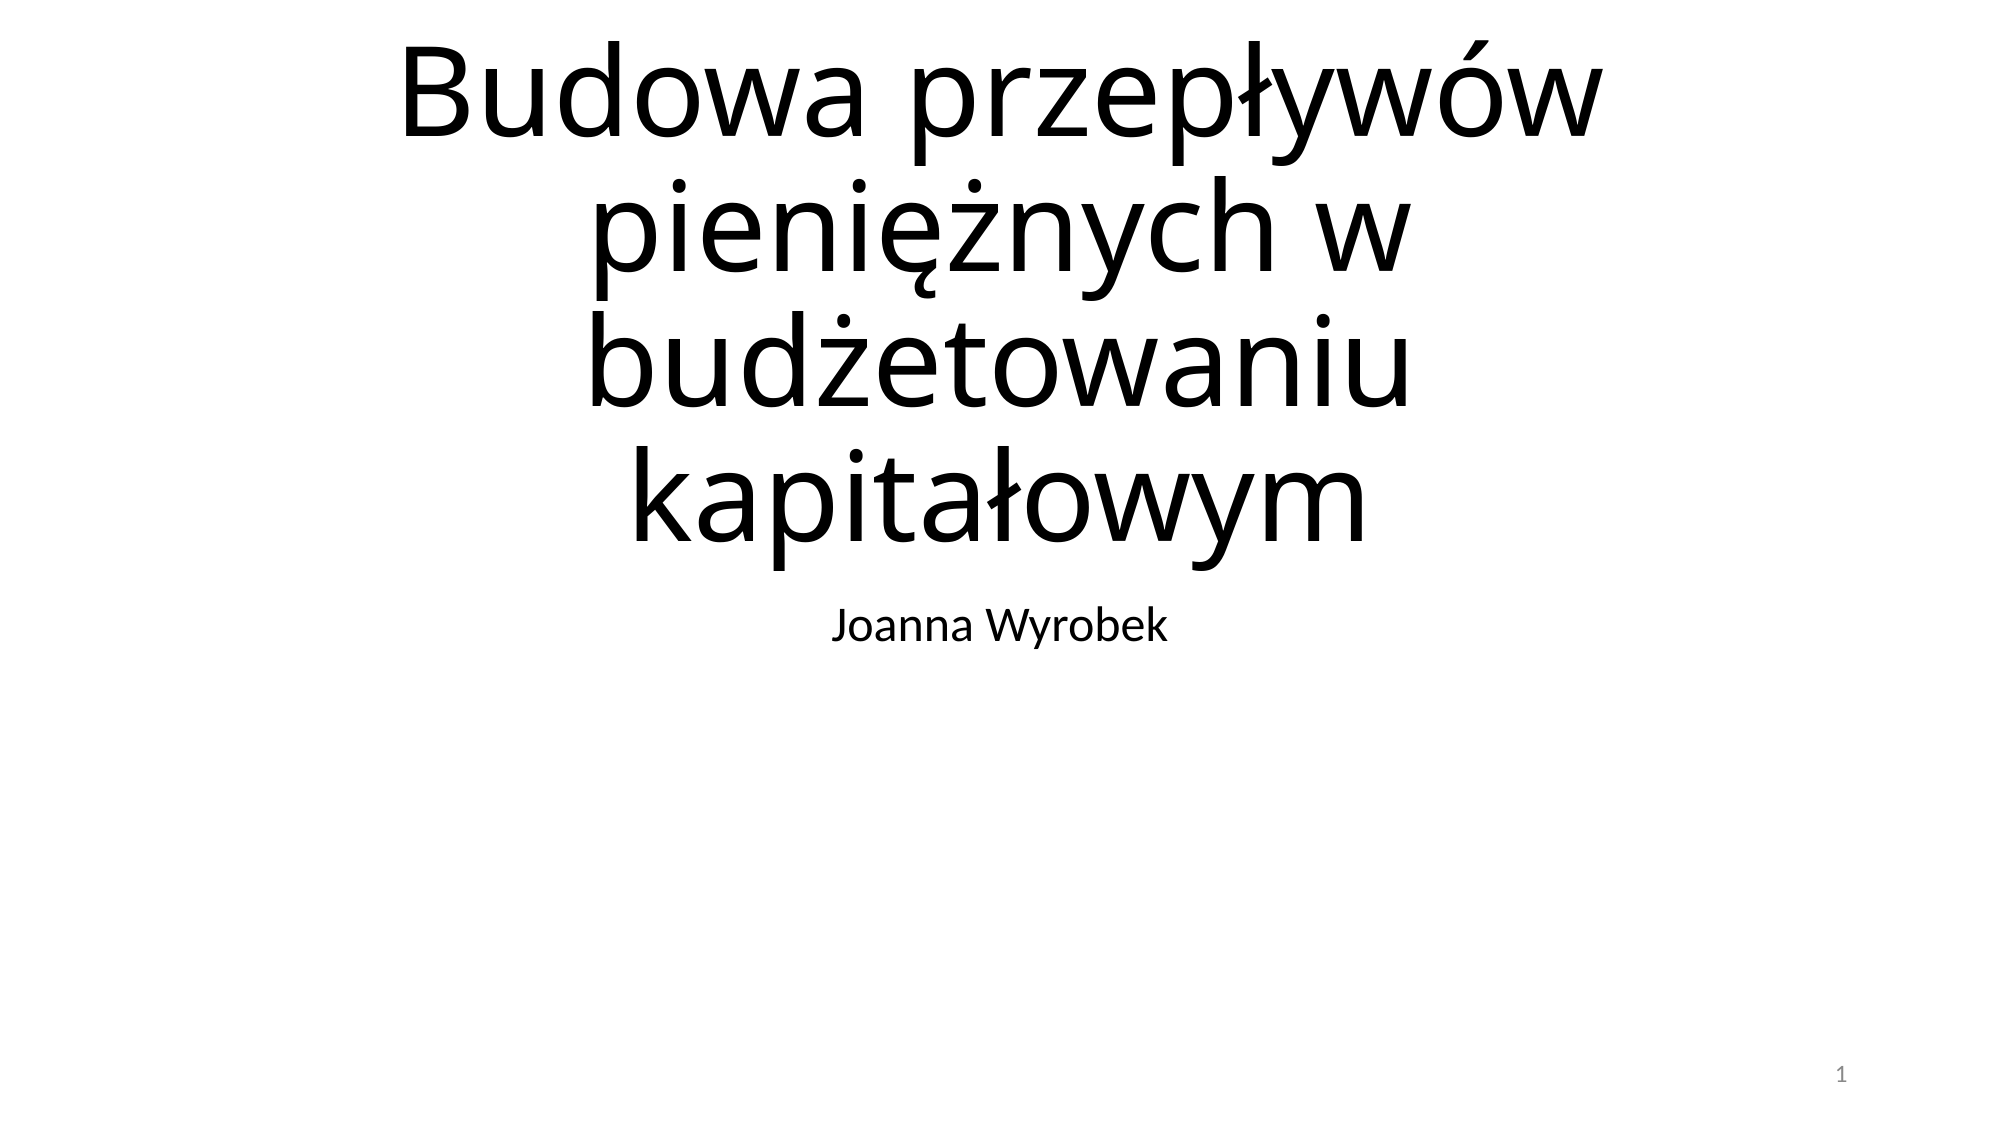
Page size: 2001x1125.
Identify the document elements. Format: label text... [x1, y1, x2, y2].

slide_number 1 [1412, 1042, 1863, 1103]
subtitle Joanna Wyrobek [249, 590, 1750, 863]
title Budowa przepływów pieniężnych w budżetowaniu kapitałowym [249, 184, 1750, 576]
